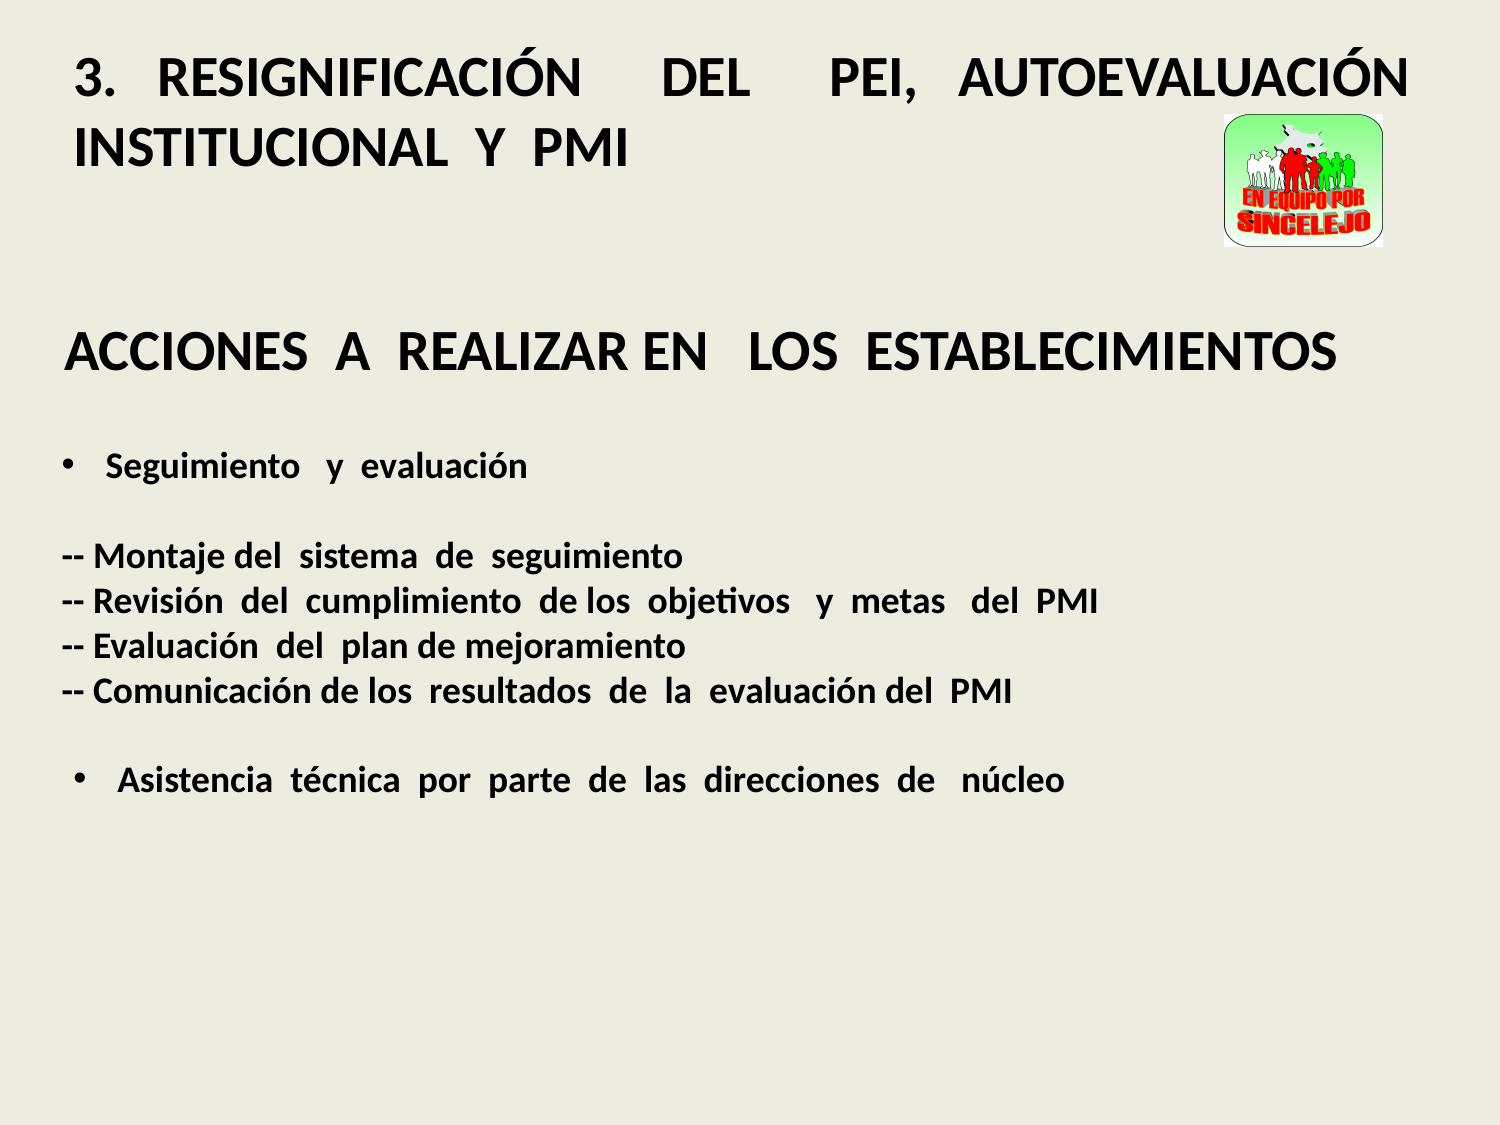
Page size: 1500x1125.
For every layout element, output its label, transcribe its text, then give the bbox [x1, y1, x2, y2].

text_box Asistencia técnica por parte de las direcciones de núcleo [58, 747, 1395, 808]
text_box ACCIONES A REALIZAR EN LOS ESTABLECIMIENTOS [11, 304, 1418, 390]
text_box 3. RESIGNIFICACIÓN DEL PEI, AUTOEVALUACIÓN INSTITUCIONAL Y PMI [58, 30, 1465, 186]
picture [1223, 114, 1383, 247]
text_box Seguimiento y evaluación -- Montaje del sistema de seguimiento -- Revisión del cumplimiento de los objetivos y metas del PMI -- Evaluación del plan de mejoramiento -- Comunicación de los resultados de la evaluación del PMI [46, 433, 1430, 944]
